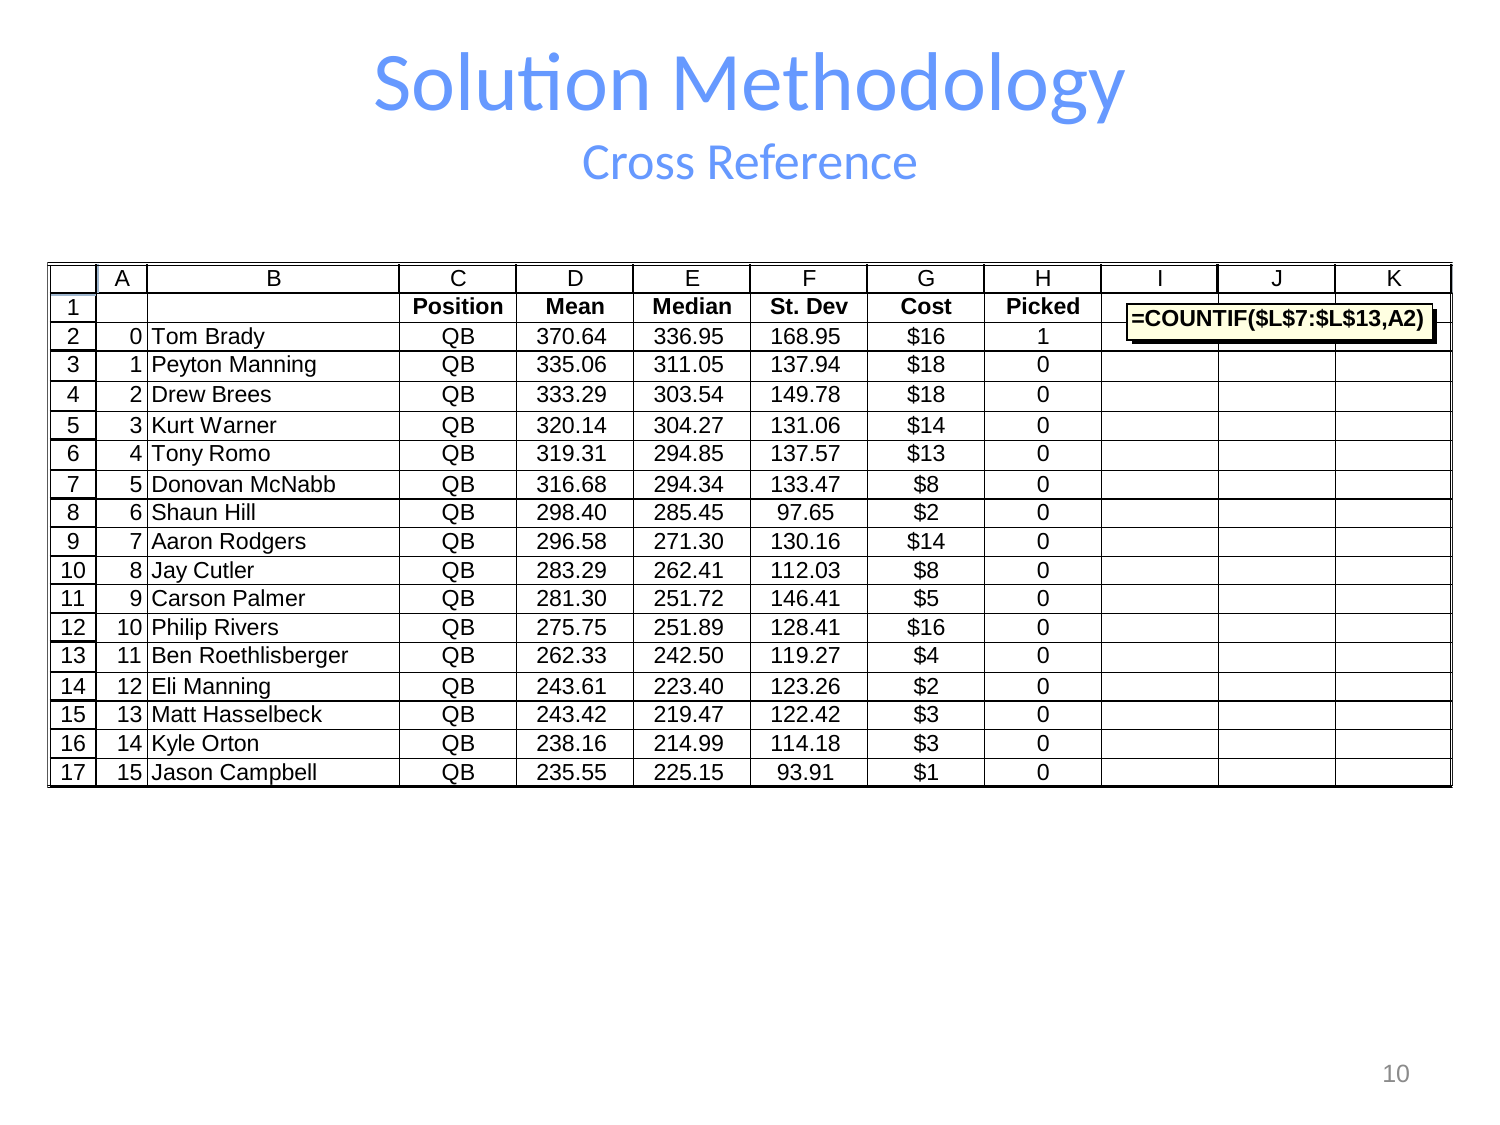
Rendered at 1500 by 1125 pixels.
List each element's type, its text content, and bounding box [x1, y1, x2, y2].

title Solution Methodology Cross Reference [74, 14, 1426, 203]
picture [47, 262, 1454, 788]
text_box 10 [1074, 1042, 1425, 1103]
